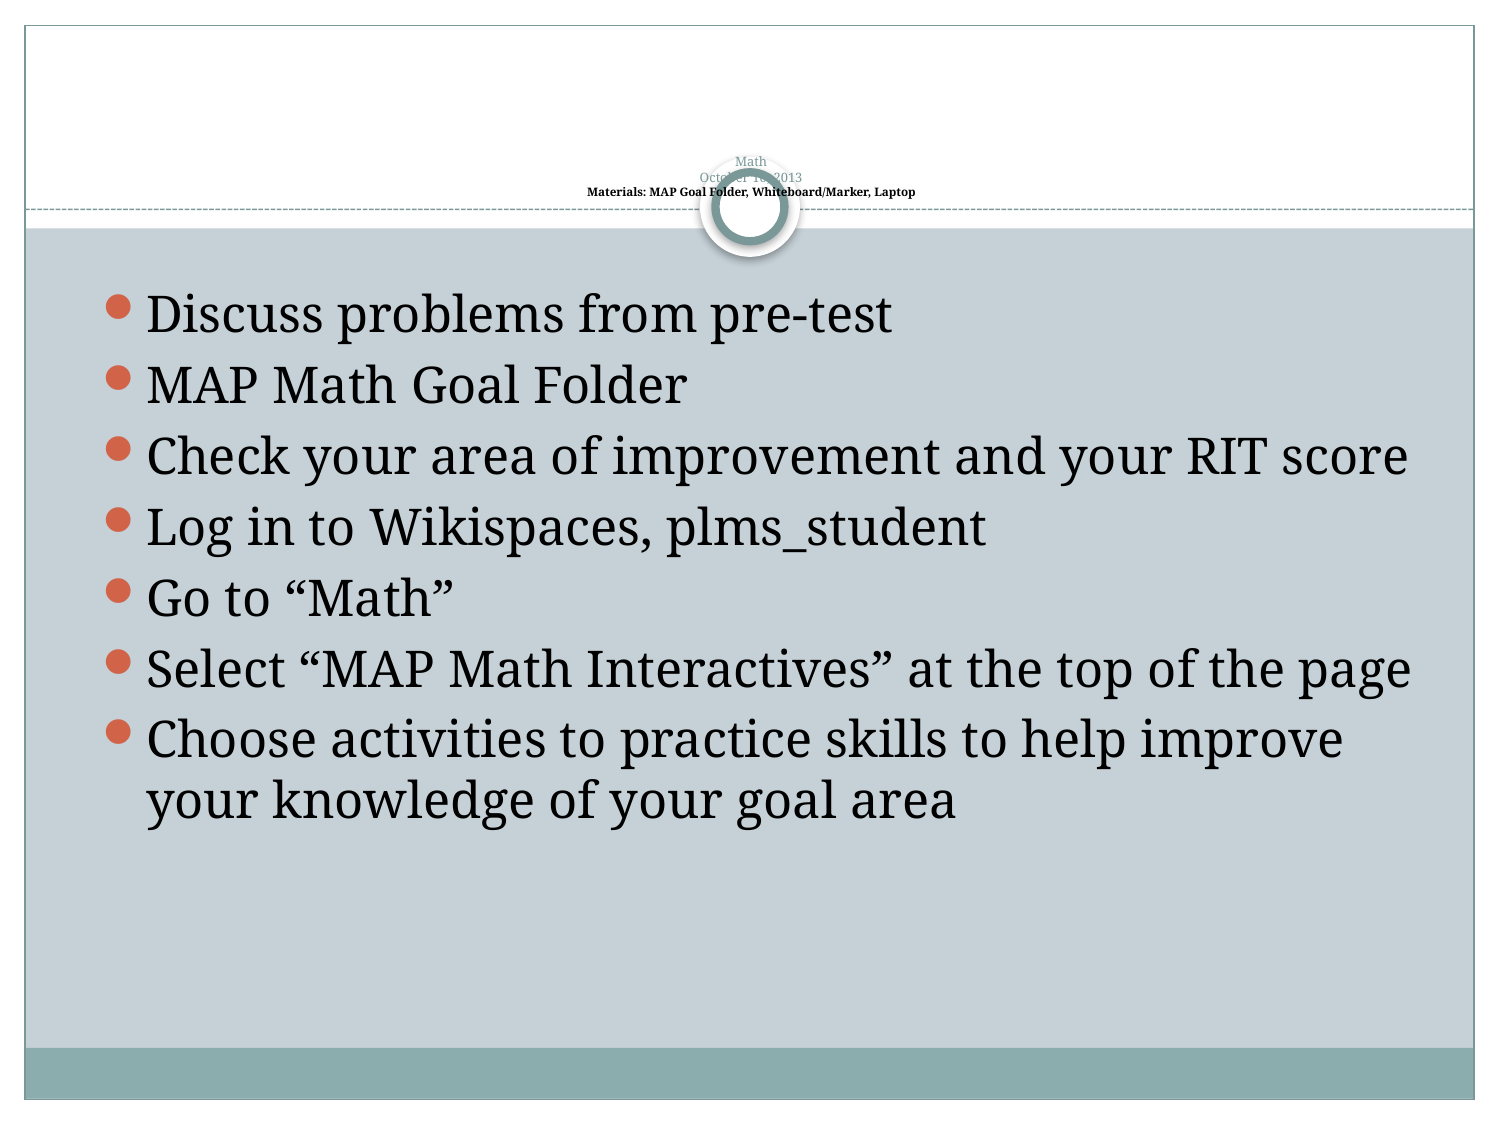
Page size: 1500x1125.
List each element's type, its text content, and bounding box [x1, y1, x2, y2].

title Math October 10, 2013 Materials: MAP Goal Folder, Whiteboard/Marker, Laptop [174, 87, 1328, 232]
list Discuss problems from pre-test MAP Math Goal Folder Check your area of improvement and your RIT score Log in to Wikispaces, plms_student Go to “Math” Select “MAP Math Interactives” at the top of the page Choose activities to practice skills to help improve your knowledge of your goal area [87, 275, 1430, 962]
